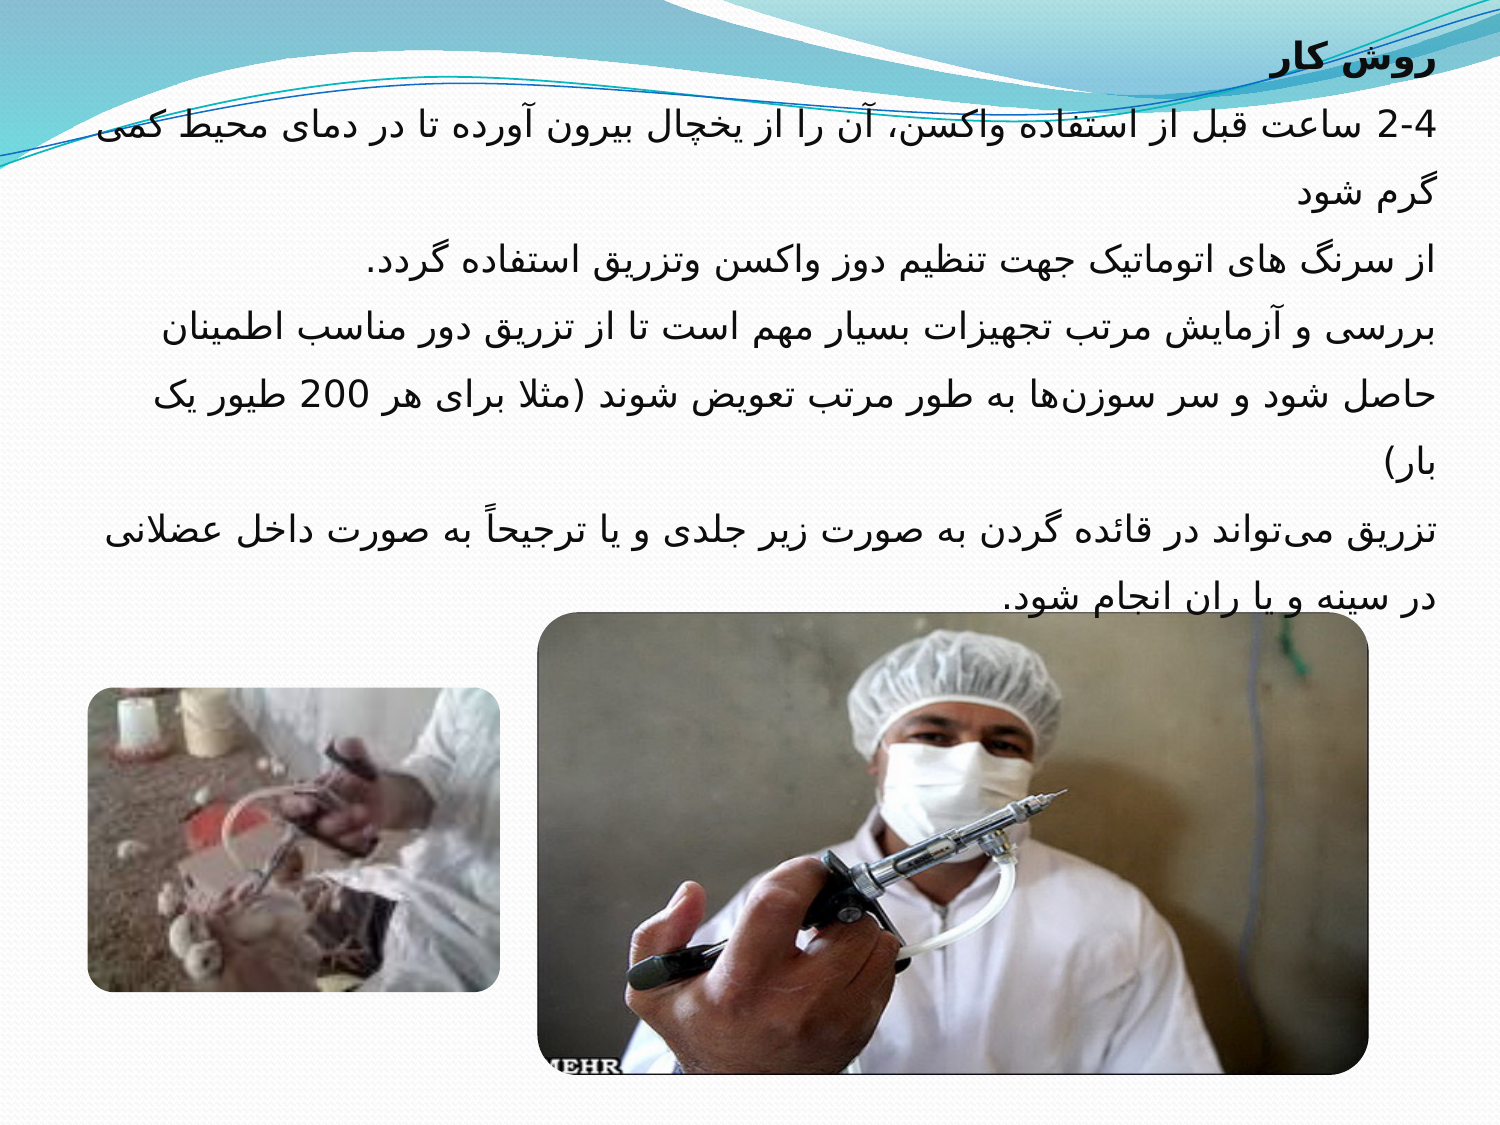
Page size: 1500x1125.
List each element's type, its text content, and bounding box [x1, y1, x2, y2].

picture [537, 612, 1369, 1076]
text_box روش کار 4-2 ساعت قبل از استفاده واکسن، آن را از یخچال بیرون آورده تا در دمای محیط کمی گرم شود از سرنگ های اتوماتیک جهت تنظیم دوز واکسن وتزریق استفاده گردد. بررسی و آزمایش مرتب تجهیزات بسیار مهم است تا از تزریق دور مناسب اطمینان حاصل شود و سر سوزن‌ها به طور مرتب تعویض شوند (مثلا برای هر 200 طیور یک بار) تزریق می‌تواند در قائده گردن به صورت زیر جلدی و یا ترجیحاً به صورت داخل عضلانی در سینه و یا ران انجام شود. [87, 137, 1438, 663]
picture [87, 687, 501, 993]
